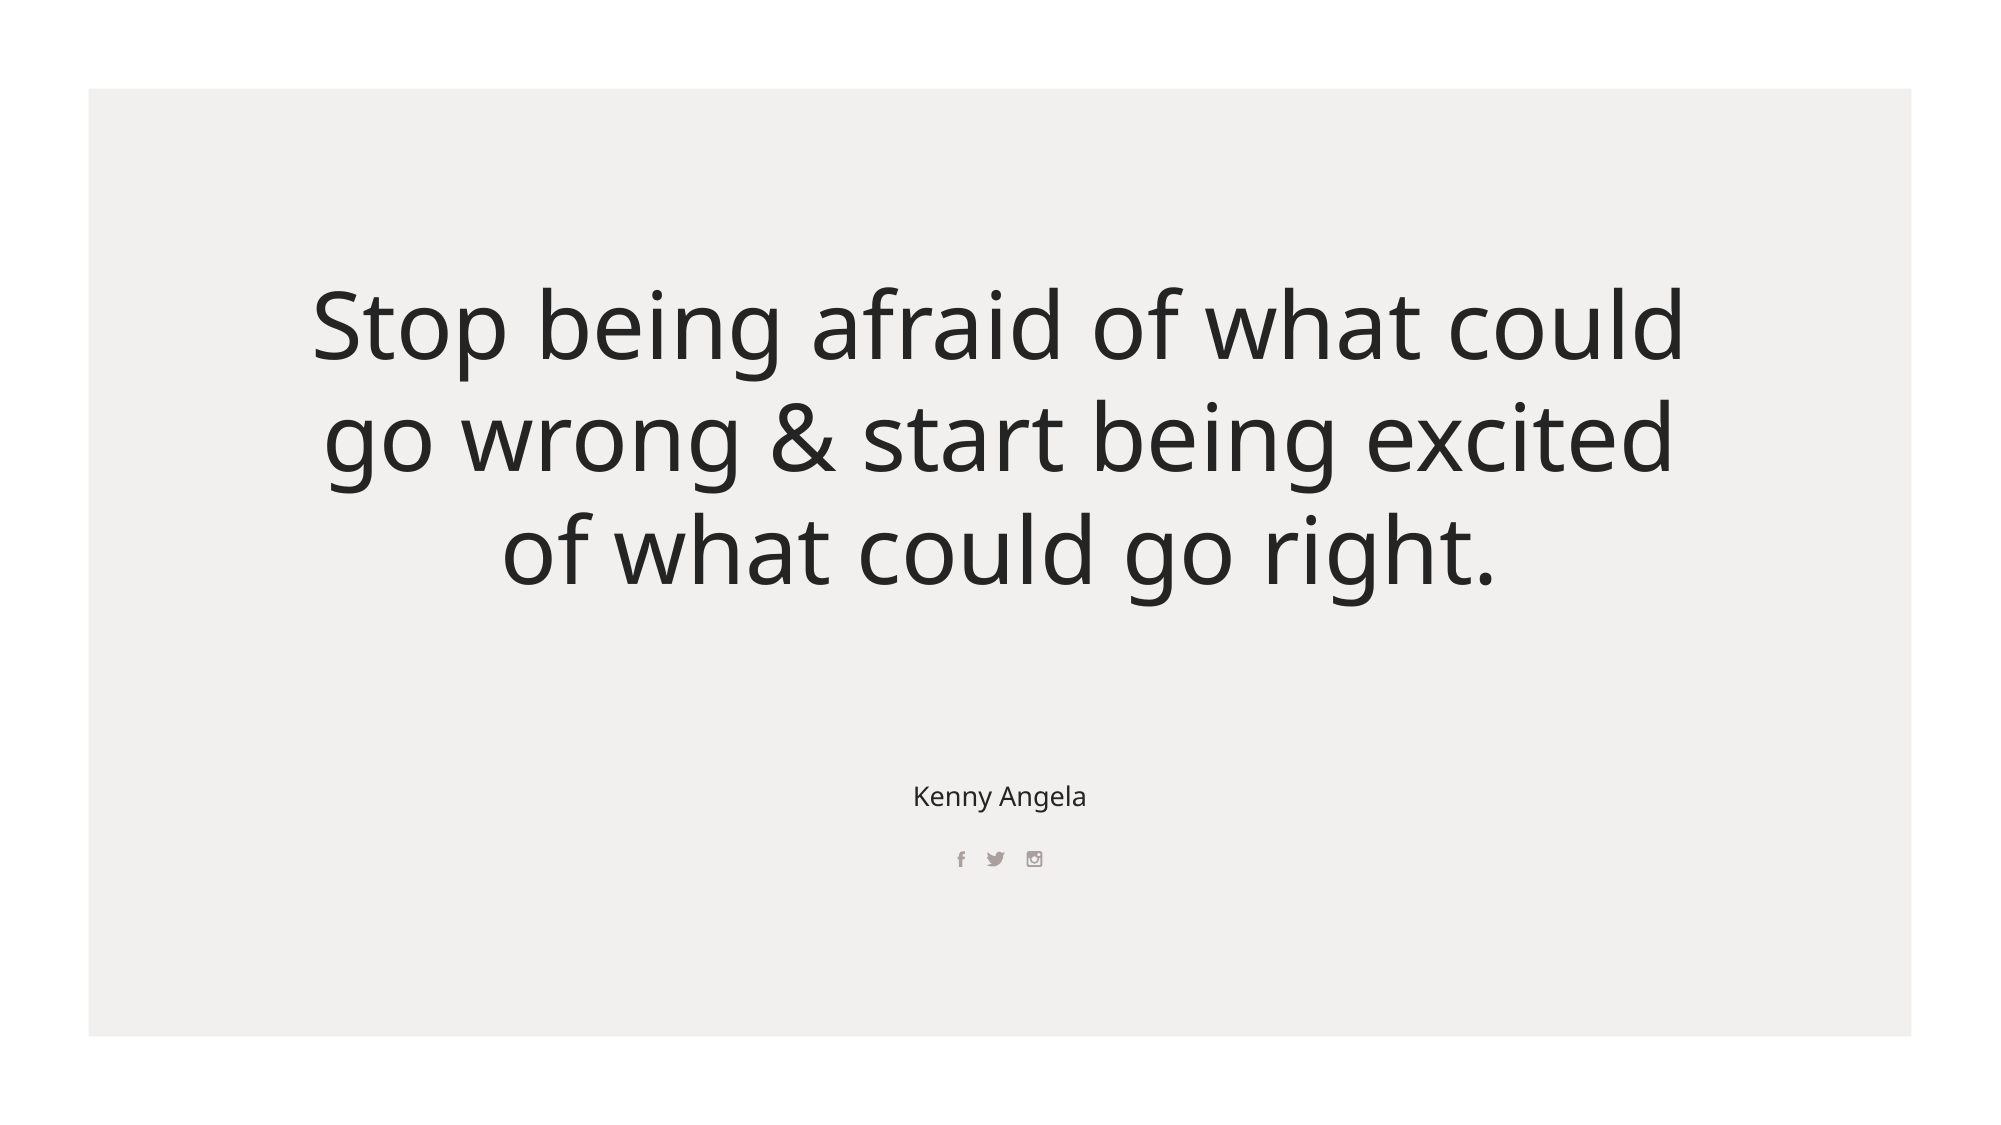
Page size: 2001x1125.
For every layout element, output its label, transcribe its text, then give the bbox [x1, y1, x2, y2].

text_box Kenny Angela [840, 772, 1160, 820]
text_box [957, 851, 965, 867]
text_box Stop being afraid of what could go wrong & start being excited of what could go right. [295, 257, 1705, 611]
text_box [88, 87, 1912, 1037]
text_box [1026, 851, 1043, 867]
text_box [986, 851, 1005, 867]
